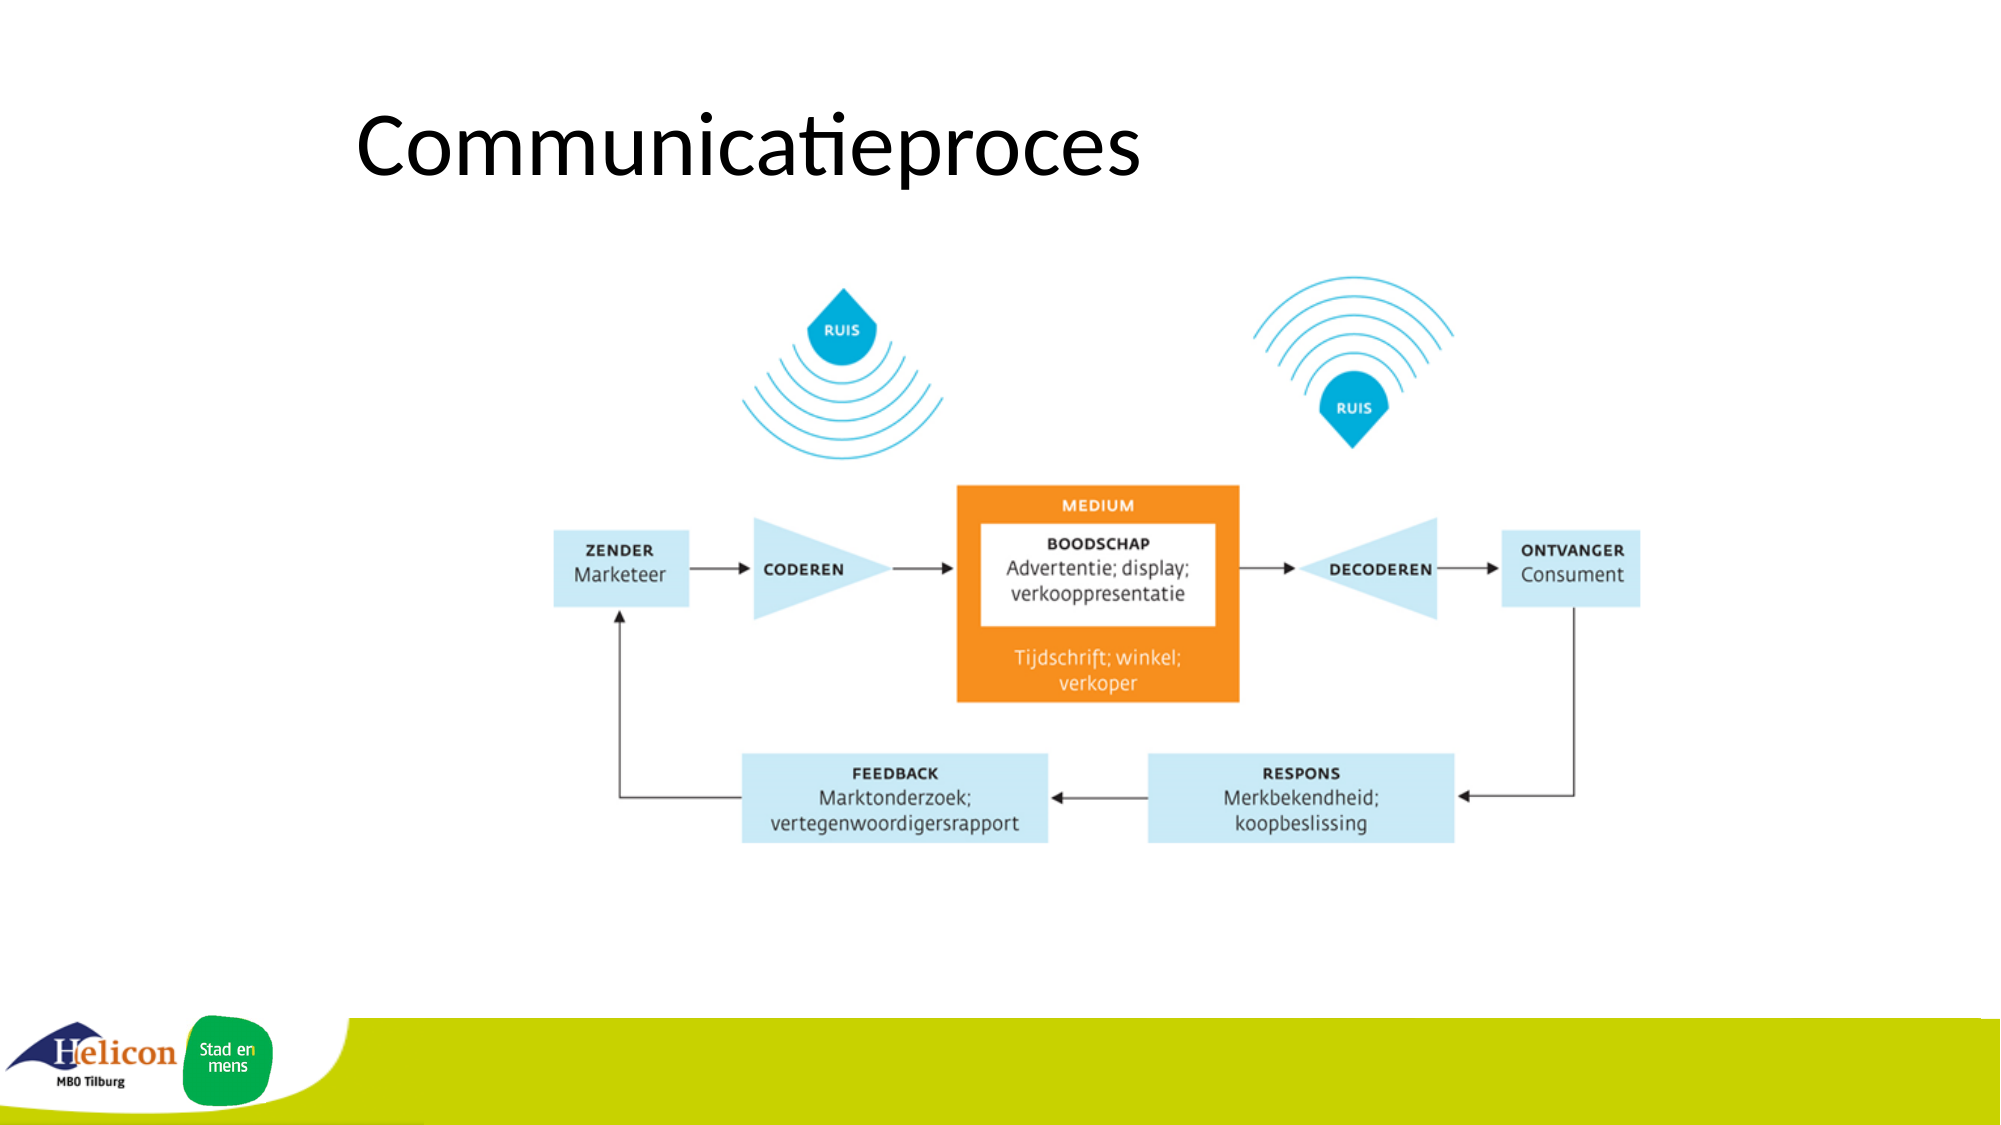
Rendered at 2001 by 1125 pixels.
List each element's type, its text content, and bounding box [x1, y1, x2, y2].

text_box Communicatieproces [74, 45, 1425, 233]
picture [1240, 265, 1465, 458]
picture [553, 278, 1641, 867]
picture [0, 1013, 424, 1125]
